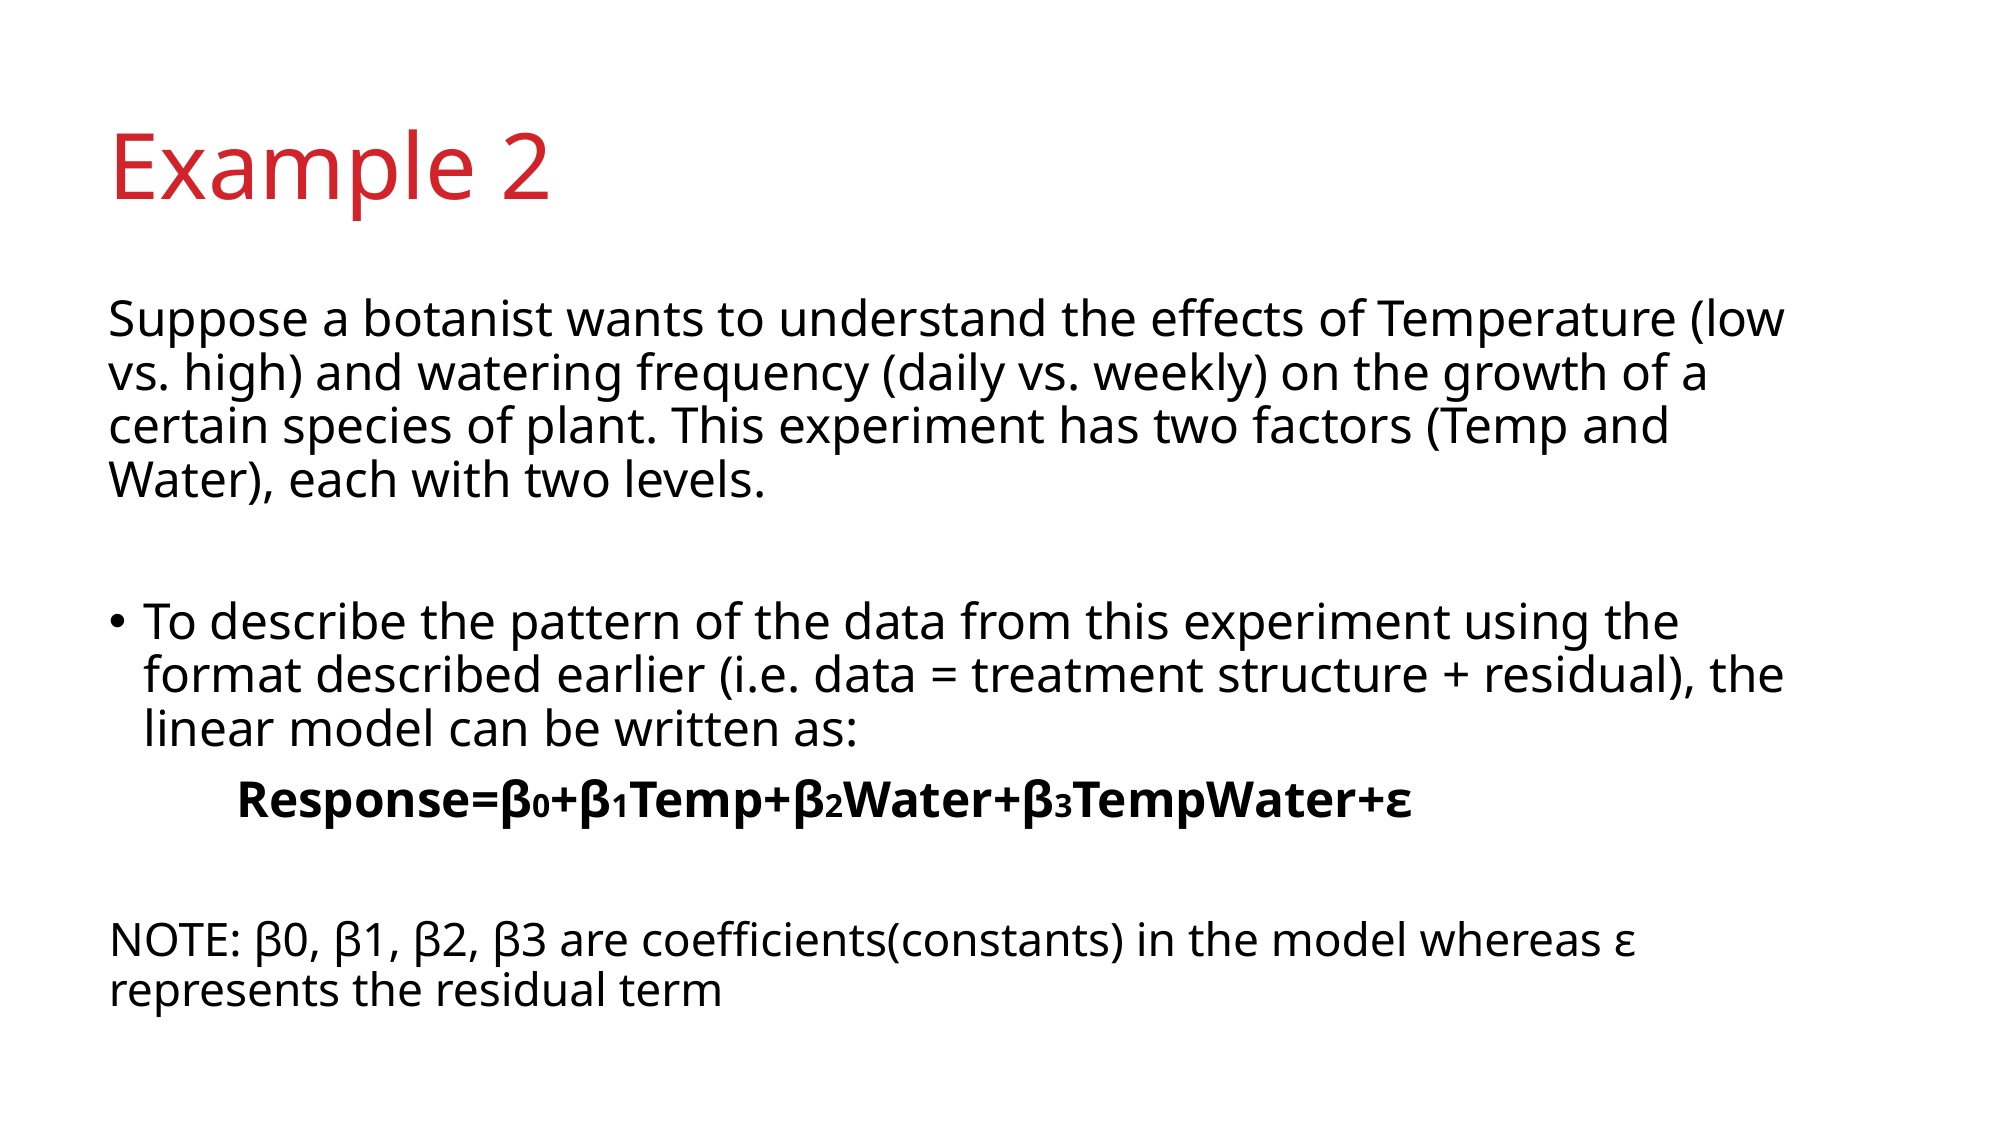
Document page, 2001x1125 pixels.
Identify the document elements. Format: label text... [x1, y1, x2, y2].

list Suppose a botanist wants to understand the effects of Temperature (low vs. high) and watering frequency (daily vs. weekly) on the growth of a certain species of plant. This experiment has two factors (Temp and Water), each with two levels. To describe the pattern of the data from this experiment using the format described earlier (i.e. data = treatment structure + residual), the linear model can be written as: Response=β0+β1Temp+β2Water+β3TempWater+ε NOTE: β0, β1, β2, β3 are coefficients(constants) in the model whereas ε represents the residual term [93, 287, 1863, 1025]
title Example 2 [93, 52, 1863, 287]
